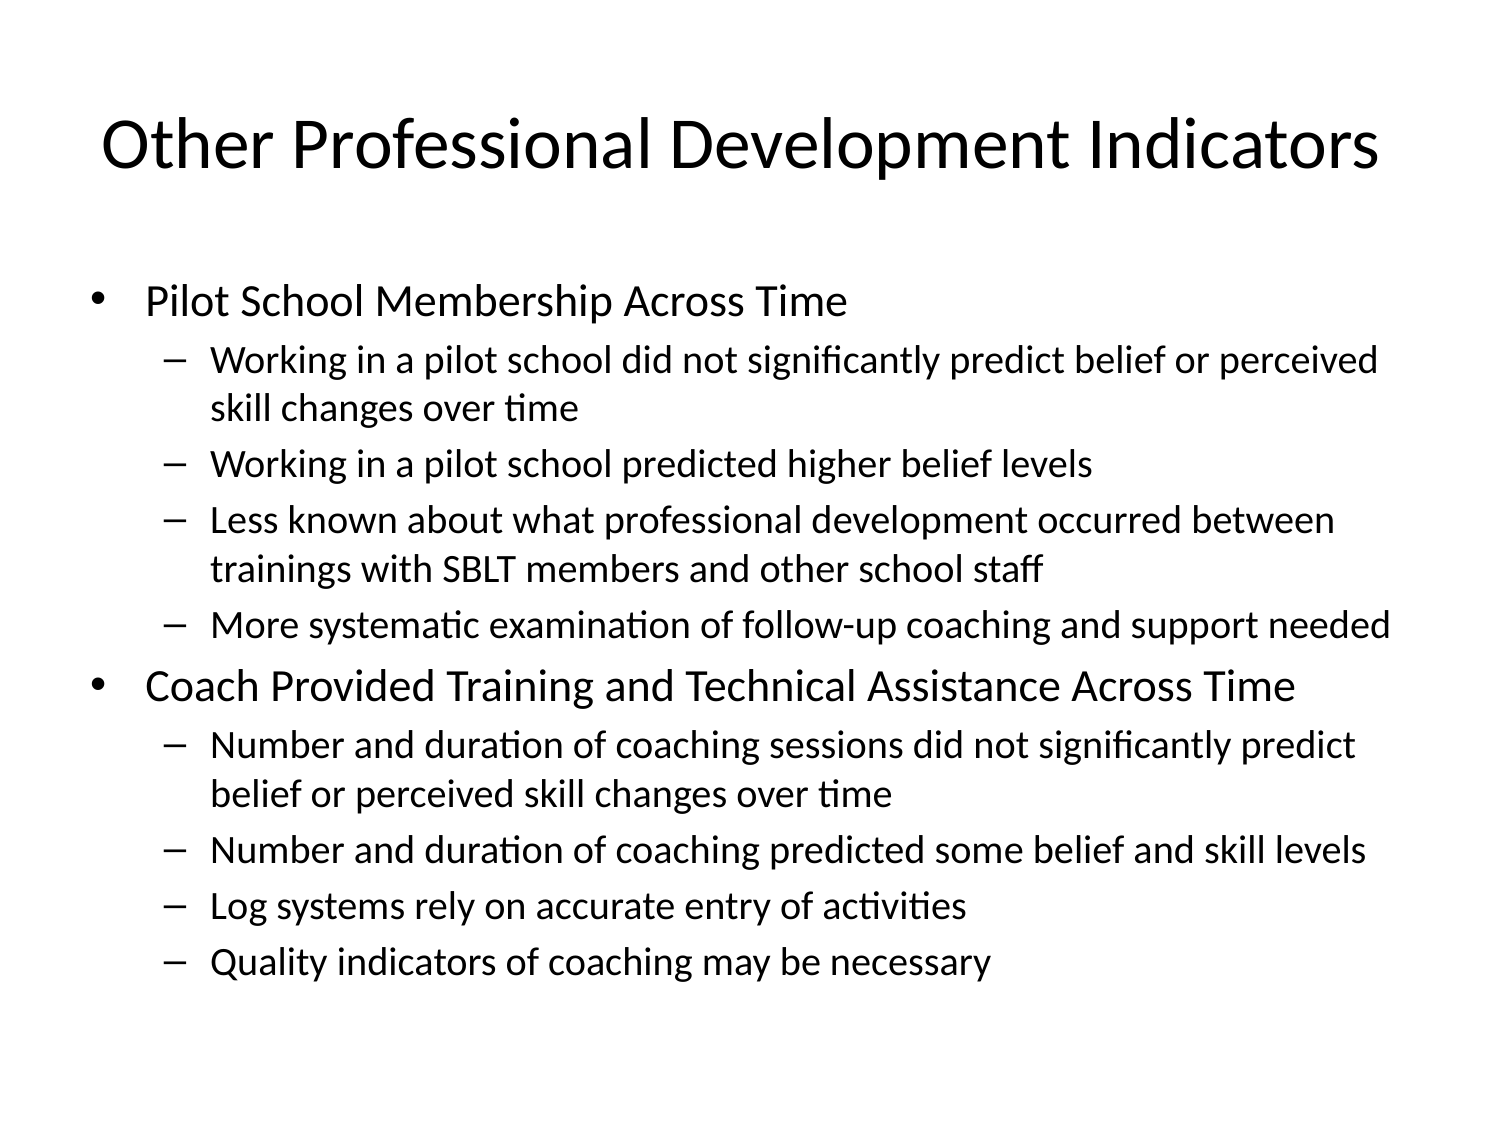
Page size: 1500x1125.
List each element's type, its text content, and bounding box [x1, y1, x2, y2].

title Other Professional Development Indicators [75, 45, 1425, 233]
list Pilot School Membership Across Time Working in a pilot school did not significantly predict belief or perceived skill changes over time Working in a pilot school predicted higher belief levels Less known about what professional development occurred between trainings with SBLT members and other school staff More systematic examination of follow-up coaching and support needed Coach Provided Training and Technical Assistance Across Time Number and duration of coaching sessions did not significantly predict belief or perceived skill changes over time Number and duration of coaching predicted some belief and skill levels Log systems rely on accurate entry of activities Quality indicators of coaching may be necessary [75, 262, 1425, 1005]
